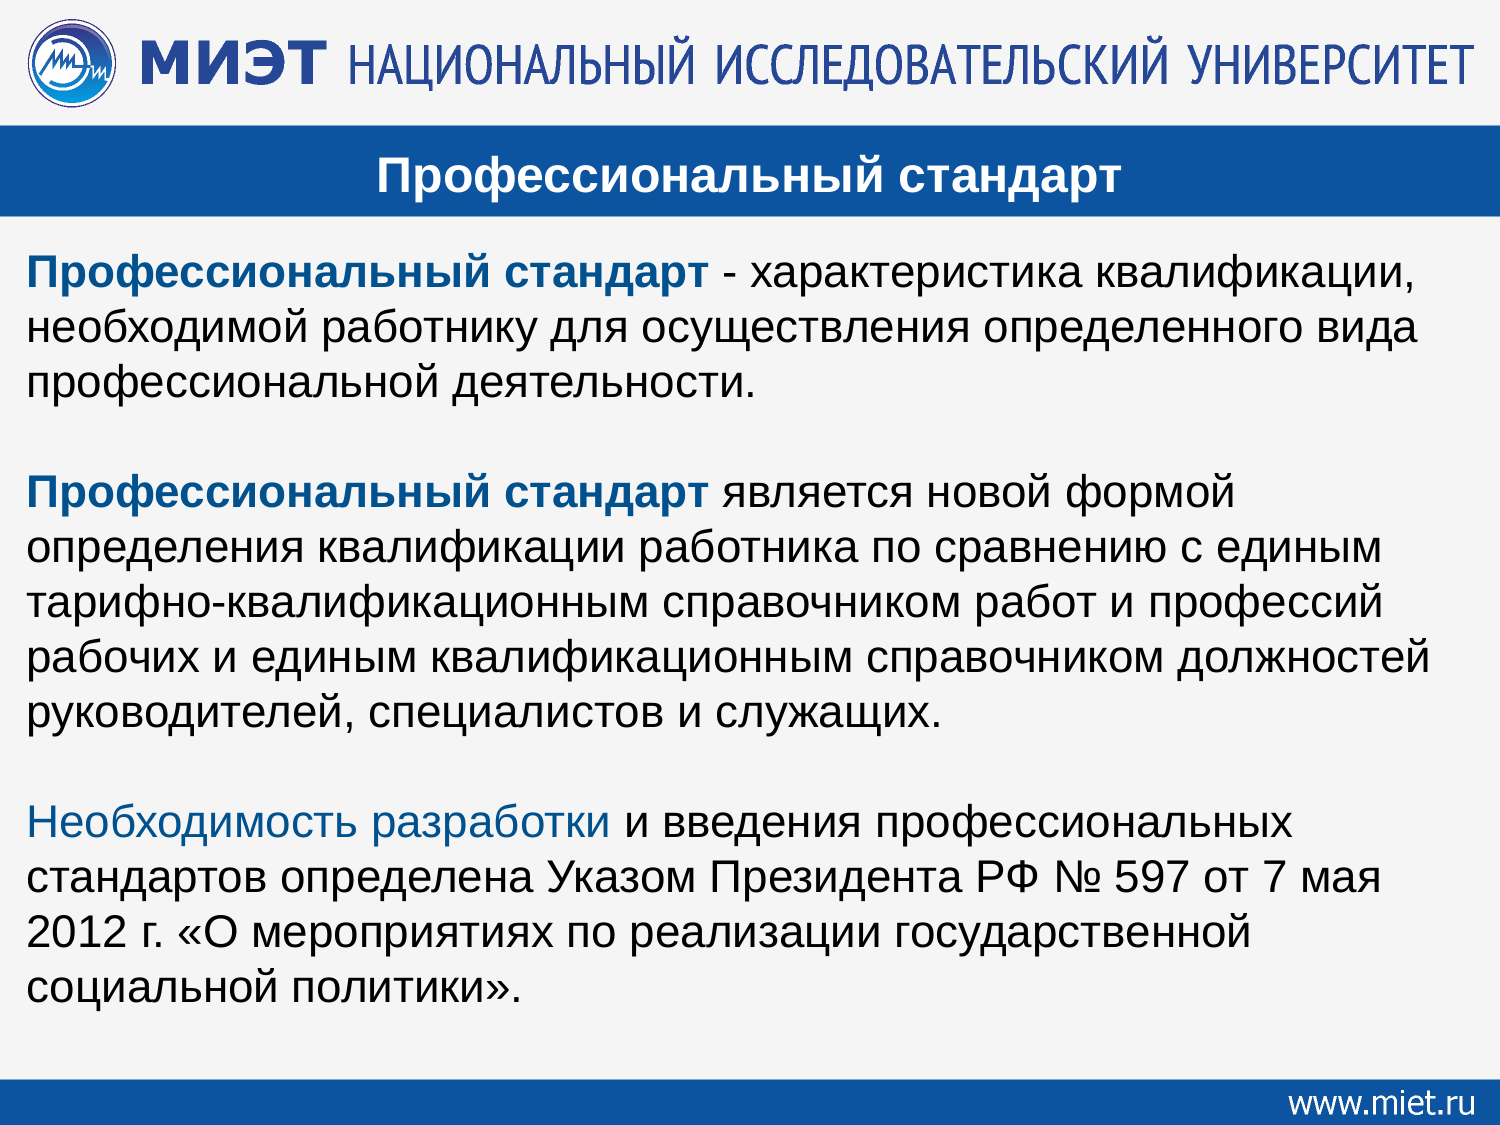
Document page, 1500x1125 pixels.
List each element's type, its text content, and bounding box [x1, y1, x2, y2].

picture [0, 0, 1500, 1125]
text_box Профессиональный стандарт - характеристика квалификации, необходимой работнику для осуществления определенного вида профессиональной деятельности. Профессиональный стандарт является новой формой определения квалификации работника по сравнению с единым тарифно-квалификационным справочником работ и профессий рабочих и единым квалификационным справочником должностей руководителей, специалистов и служащих. Необходимость разработки и введения профессиональных стандартов определена Указом Президента РФ № 597 от 7 мая 2012 г. «О мероприятиях по реализации государственной социальной политики». [11, 234, 1489, 1019]
text_box Профессиональный стандарт [23, 135, 1477, 210]
